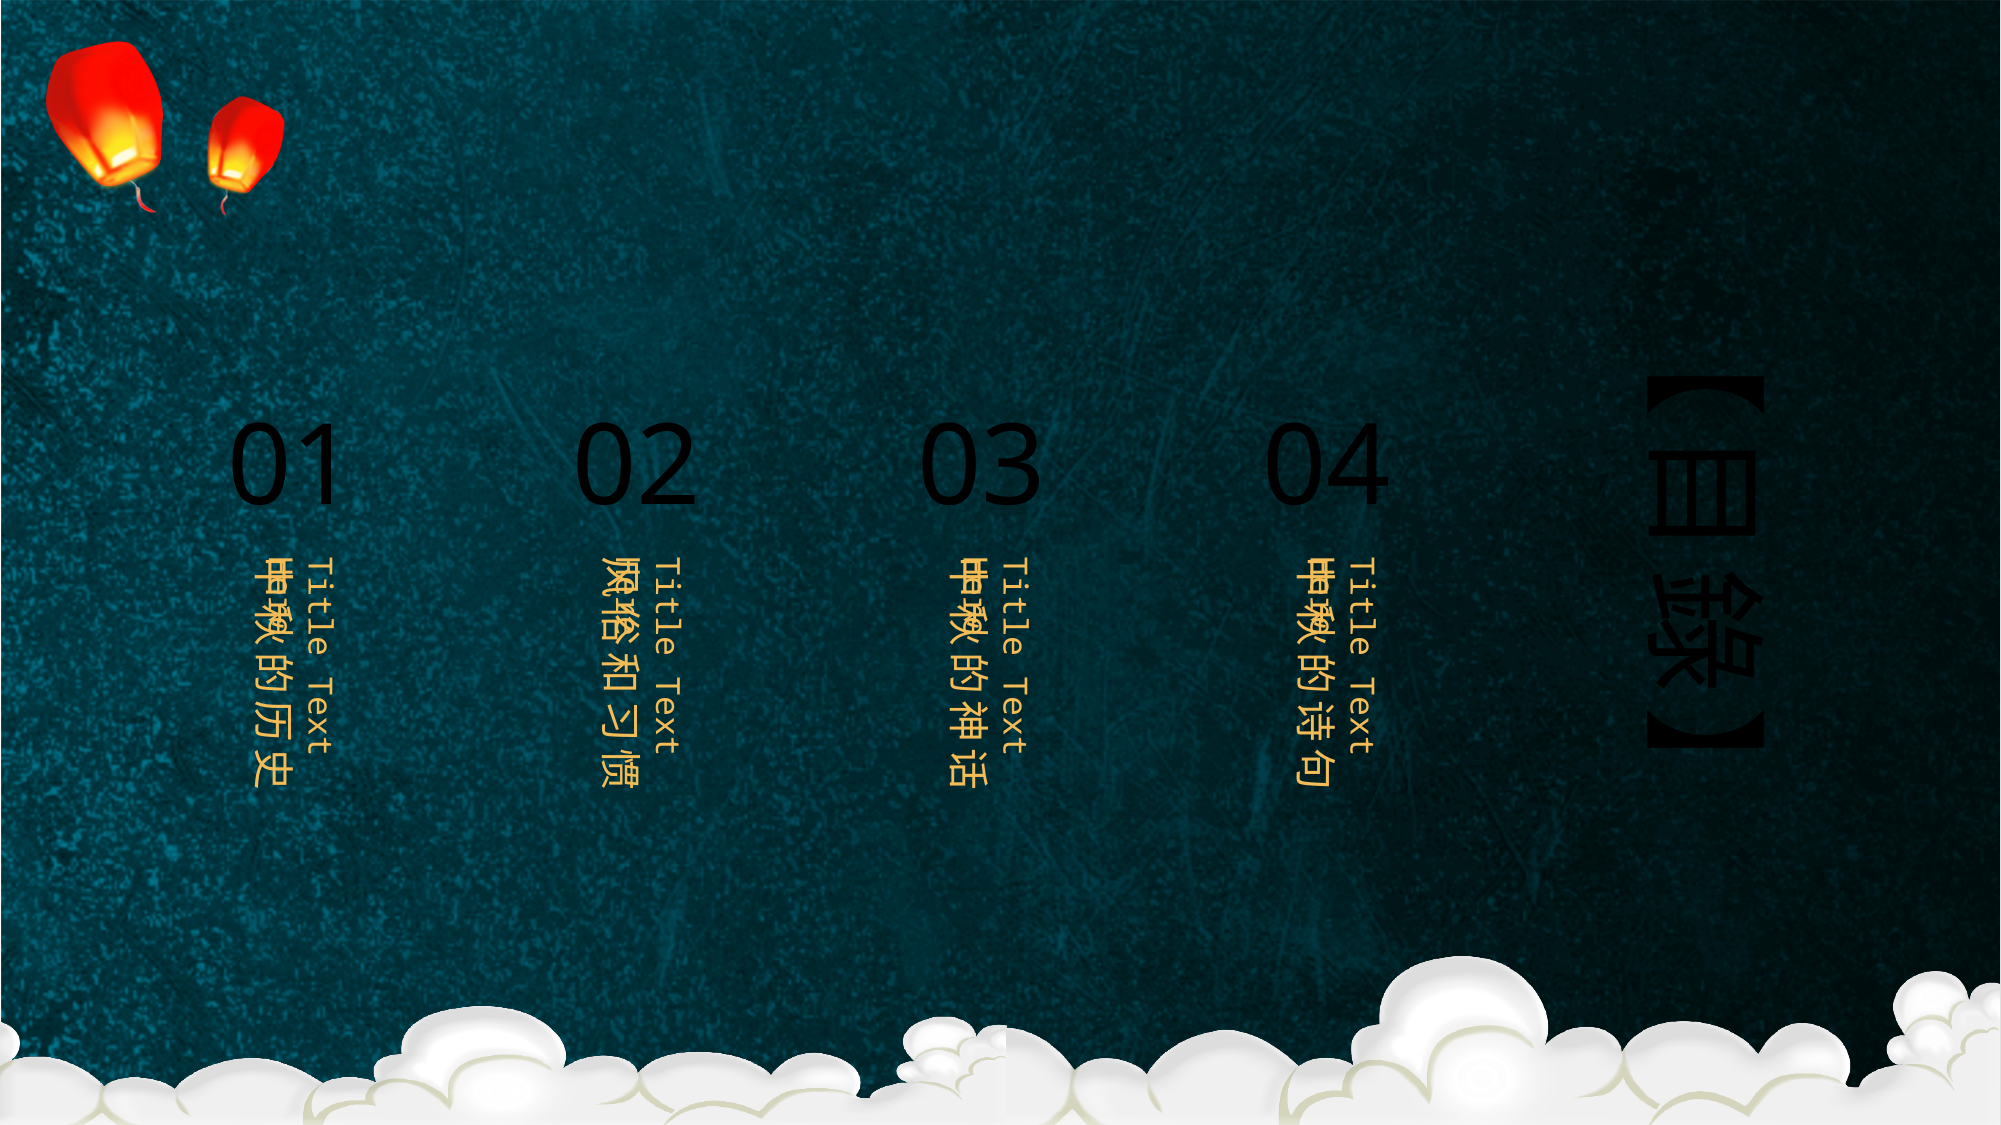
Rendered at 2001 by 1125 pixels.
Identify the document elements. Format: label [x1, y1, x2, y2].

text_box [0, 956, 2000, 1125]
text_box [226, 243, 1792, 882]
text_box [198, 384, 1421, 542]
picture [3, 0, 1998, 956]
